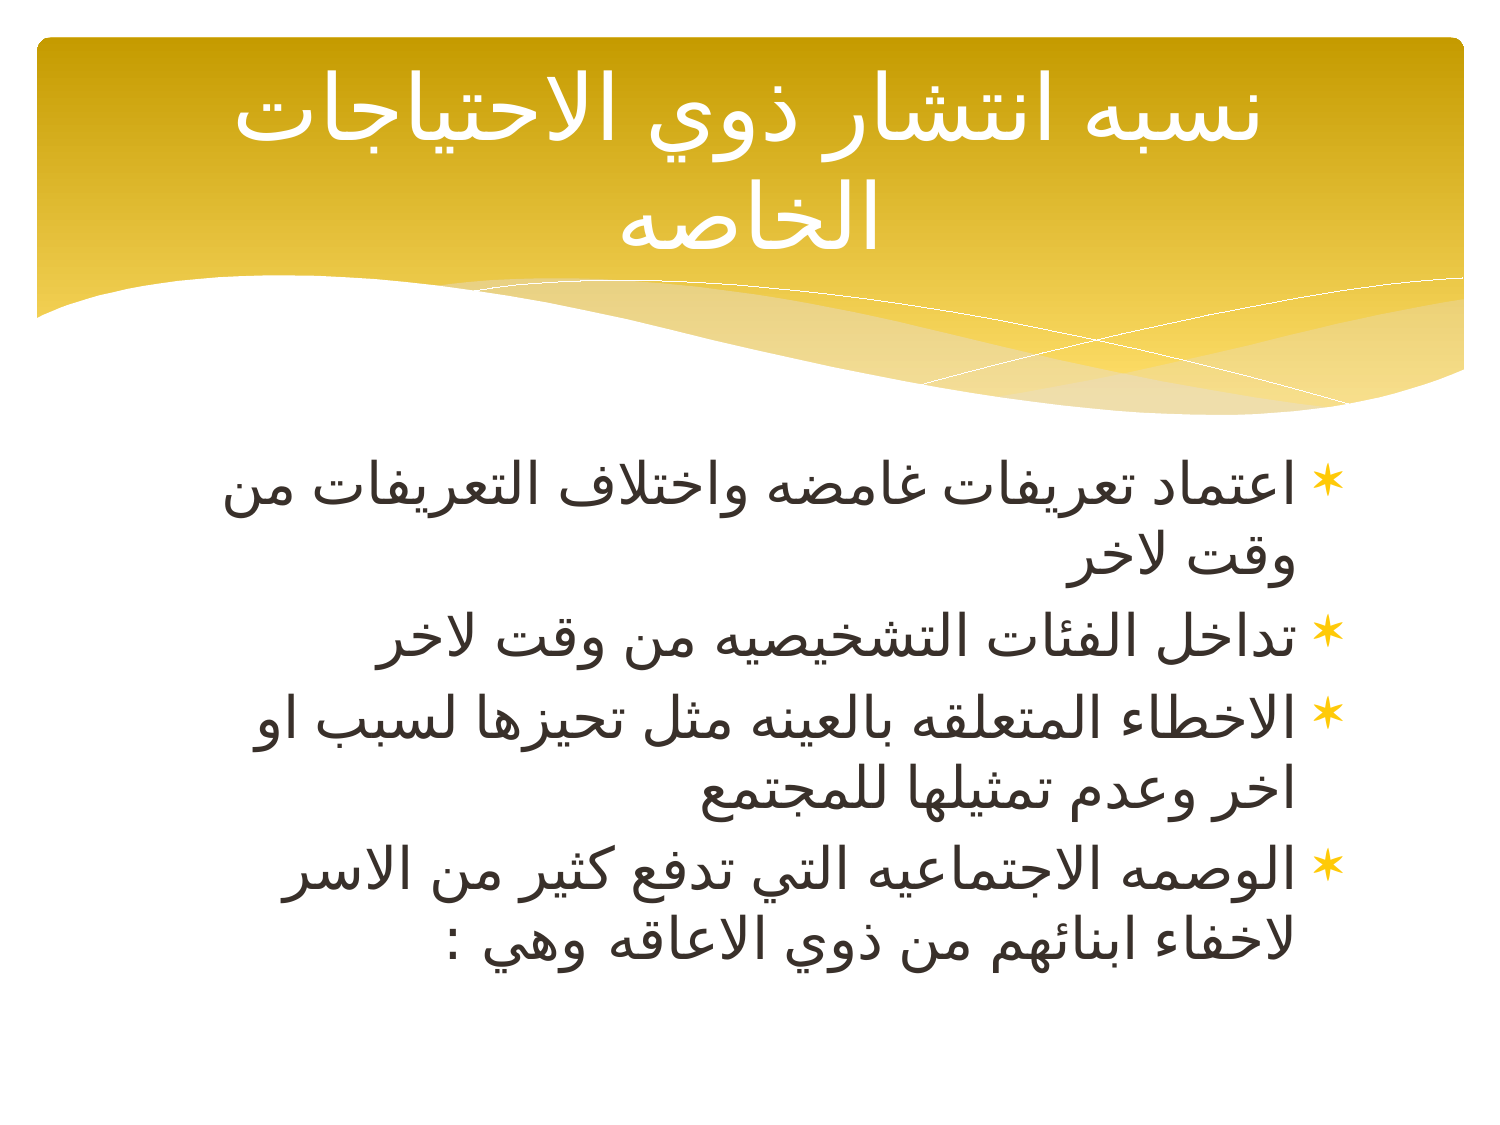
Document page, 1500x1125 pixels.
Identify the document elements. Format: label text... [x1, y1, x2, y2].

title نسبه انتشار ذوي الاحتياجات الخاصه [75, 55, 1425, 261]
list اعتماد تعريفات غامضه واختلاف التعريفات من وقت لاخر تداخل الفئات التشخيصيه من وقت لاخر الاخطاء المتعلقه بالعينه مثل تحيزها لسبب او اخر وعدم تمثيلها للمجتمع الوصمه الاجتماعيه التي تدفع كثير من الاسر لاخفاء ابنائهم من ذوي الاعاقه وهي : [143, 438, 1359, 1005]
